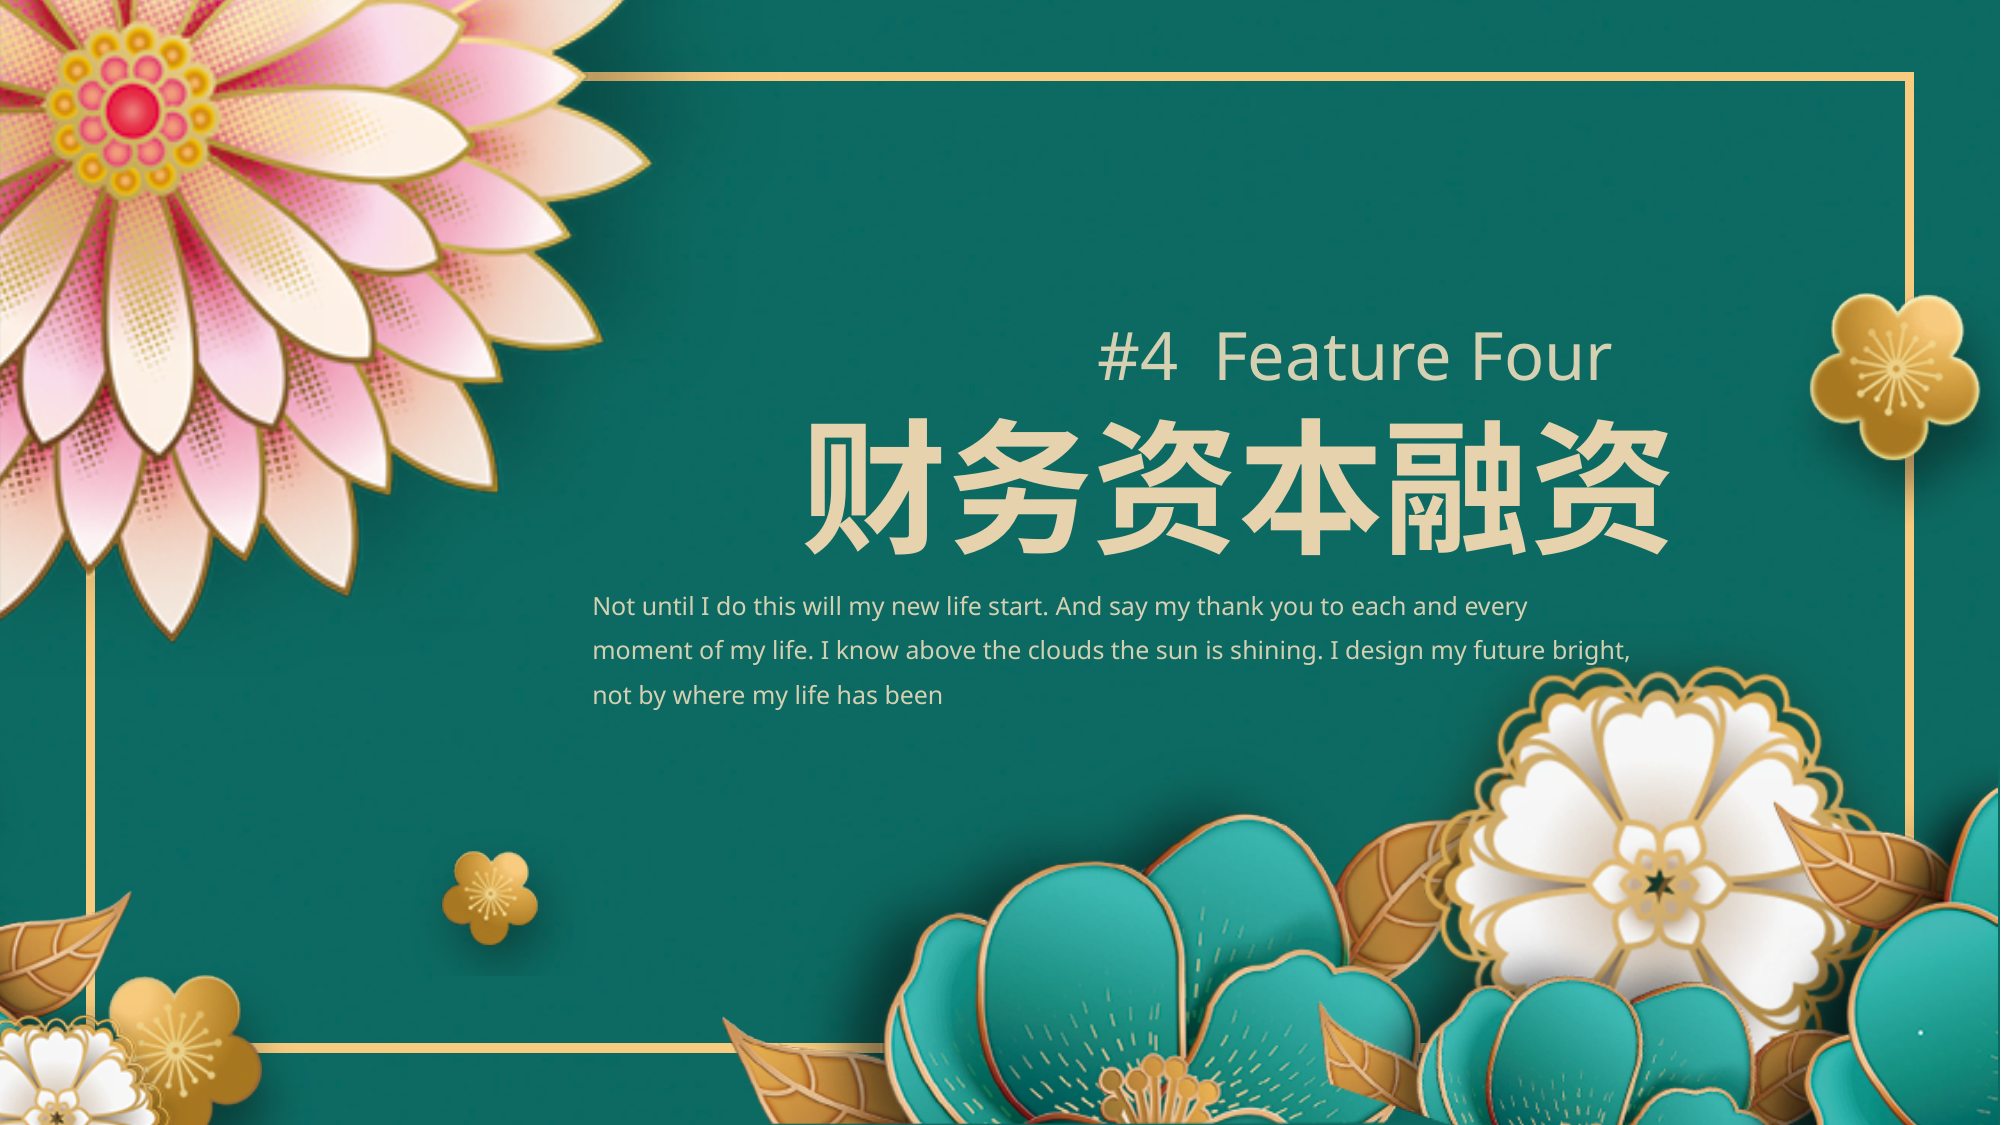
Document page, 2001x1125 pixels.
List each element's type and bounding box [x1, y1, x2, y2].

picture [0, 0, 2000, 1125]
text_box [117, 303, 1799, 720]
